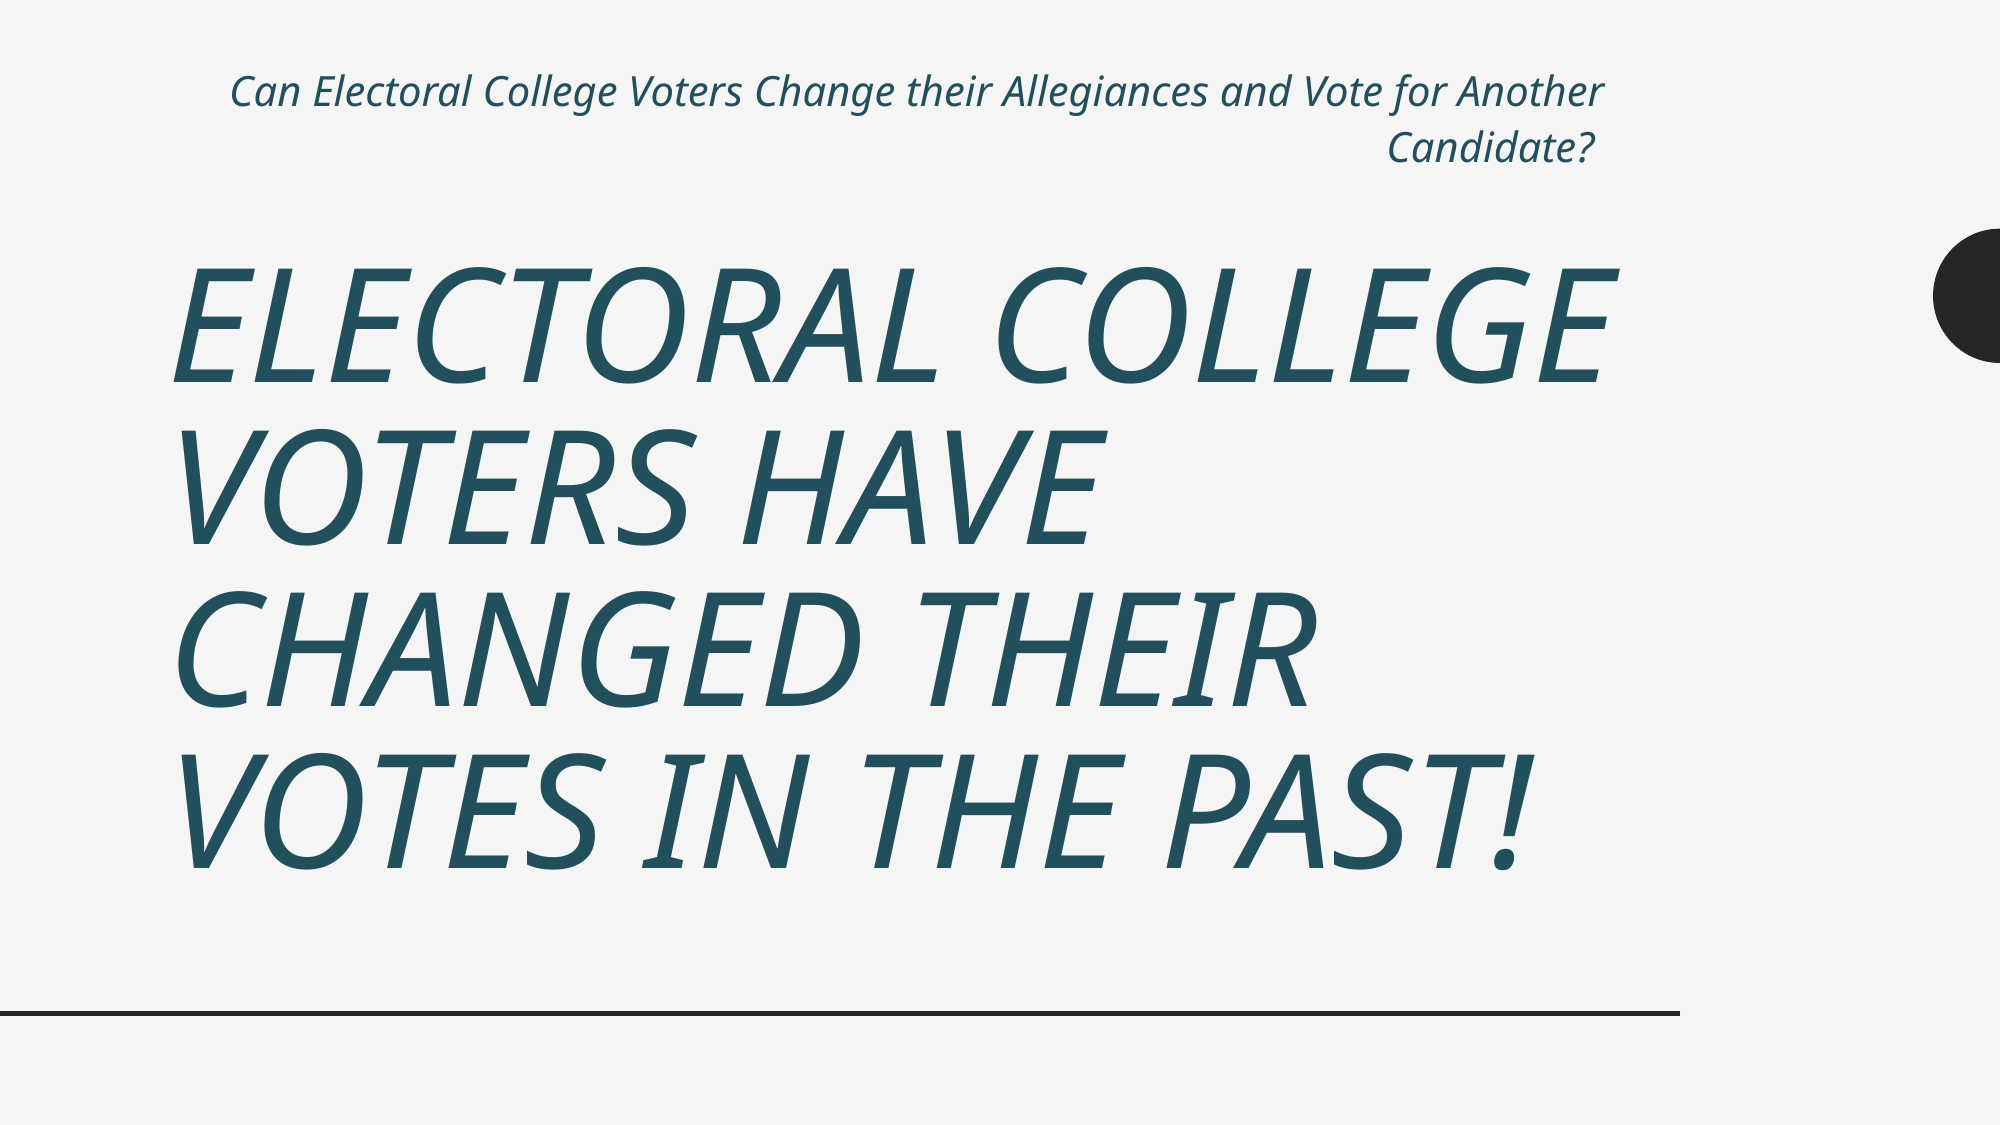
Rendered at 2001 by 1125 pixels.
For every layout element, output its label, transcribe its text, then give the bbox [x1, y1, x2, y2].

list Can Electoral College Voters Change their Allegiances and Vote for Another Candidate? [152, 47, 1621, 182]
title Electoral College Voters Have Changed their votes in the past! [152, 245, 1645, 961]
